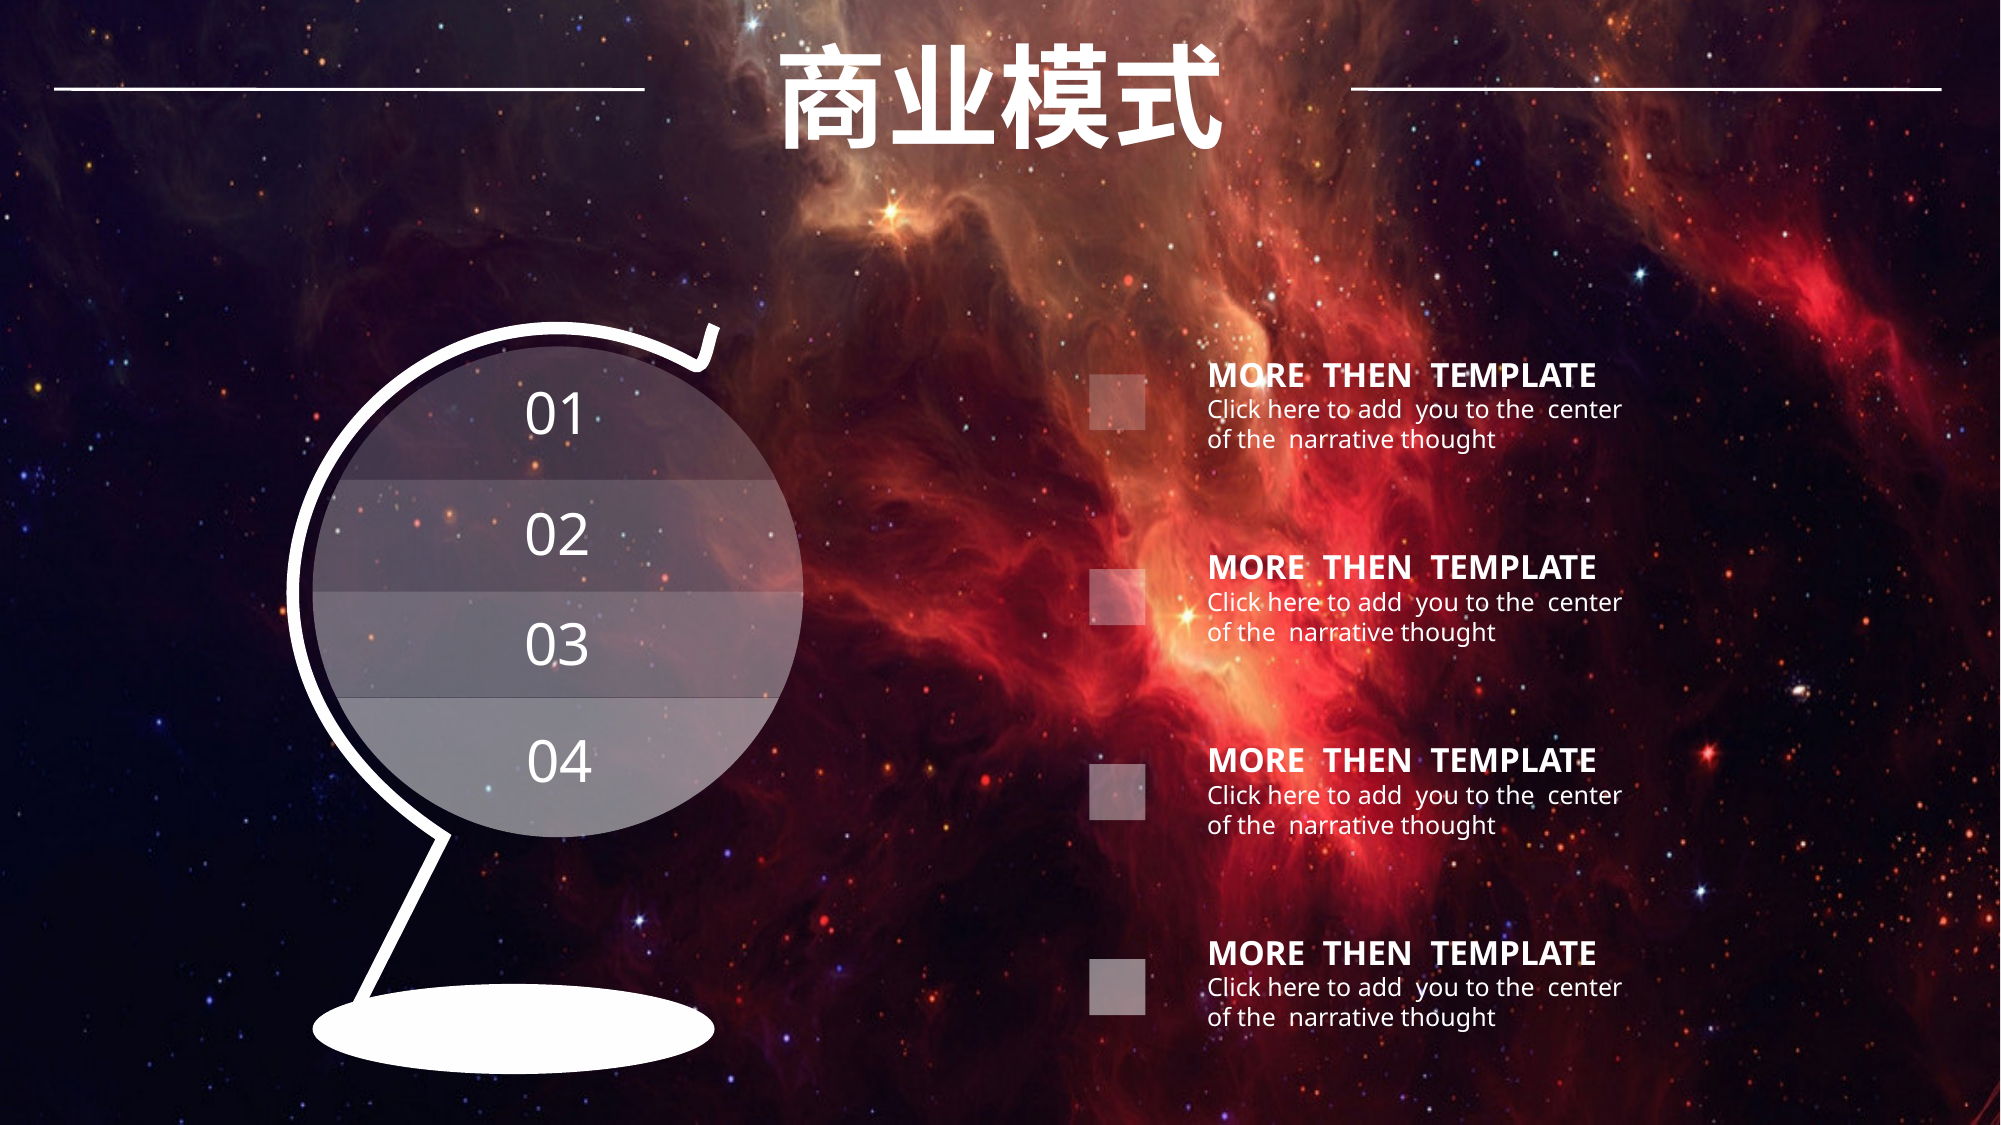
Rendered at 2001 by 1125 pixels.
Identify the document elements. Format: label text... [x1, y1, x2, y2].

text_box [1088, 568, 1146, 626]
text_box 01 [484, 368, 631, 454]
text_box MORE THEN TEMPLATE Click here to add you to the center of the narrative thought [1192, 346, 1638, 461]
text_box MORE THEN TEMPLATE Click here to add you to the center of the narrative thought [1192, 539, 1638, 654]
text_box [291, 324, 716, 998]
text_box [311, 982, 716, 1076]
text_box [311, 478, 805, 593]
text_box [1088, 763, 1146, 821]
text_box [1088, 373, 1146, 431]
text_box 04 [503, 717, 616, 802]
text_box [311, 593, 805, 699]
picture [0, 0, 2001, 1125]
text_box 03 [484, 599, 631, 685]
text_box [339, 345, 777, 478]
text_box [1088, 958, 1146, 1016]
text_box 02 [484, 489, 631, 575]
text_box MORE THEN TEMPLATE Click here to add you to the center of the narrative thought [1192, 731, 1638, 847]
text_box 商业模式 [760, 19, 1240, 170]
text_box [336, 698, 781, 839]
text_box MORE THEN TEMPLATE Click here to add you to the center of the narrative thought [1192, 924, 1638, 1039]
